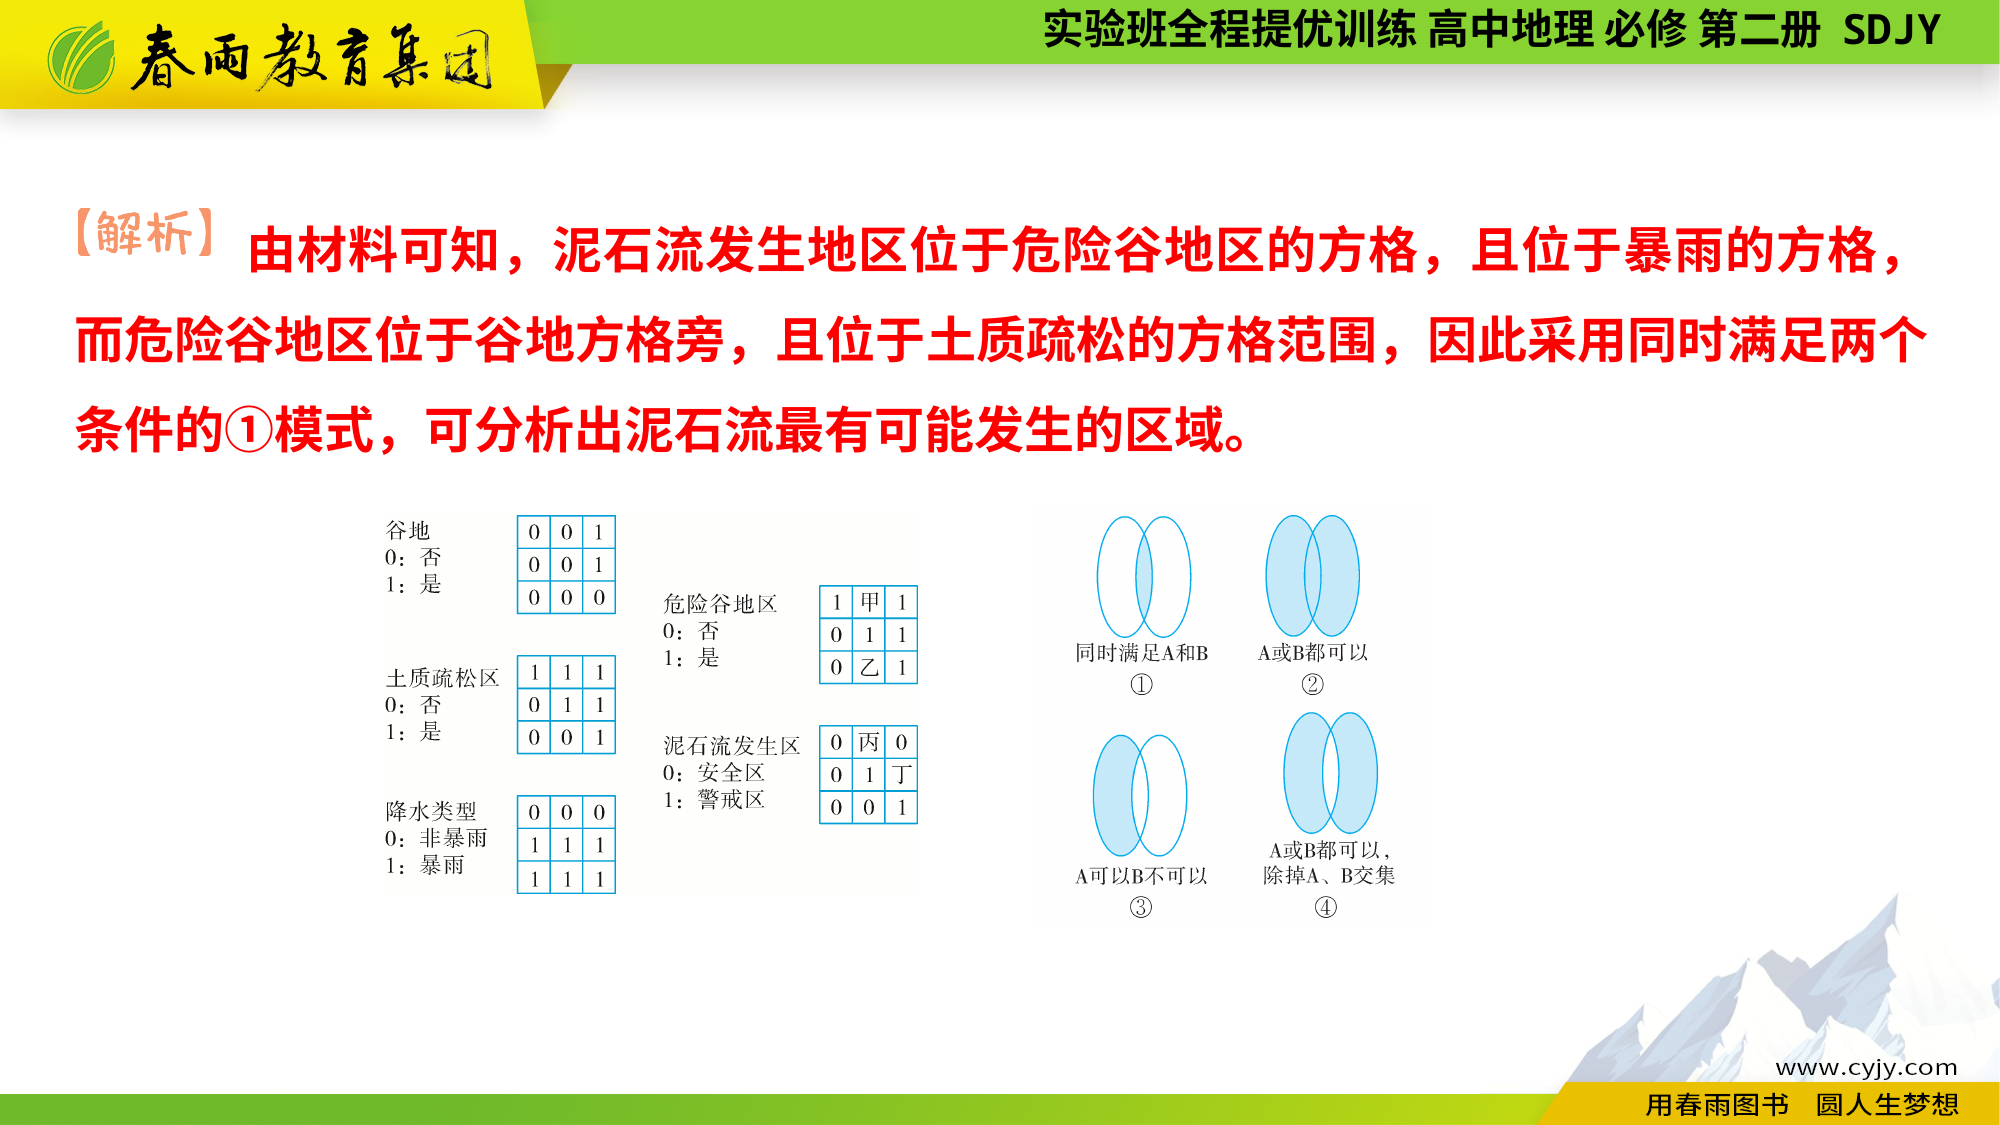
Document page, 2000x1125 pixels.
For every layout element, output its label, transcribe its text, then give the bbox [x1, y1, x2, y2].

list 由材料可知，泥石流发生地区位于危险谷地区的方格，且位于暴雨的方格，而危险谷地区位于谷地方格旁，且位于土质疏松的方格范围，因此采用同时满足两个条件的①模式，可分析出泥石流最有可能发生的区域。 [59, 181, 1944, 458]
picture [0, 0, 2000, 1125]
